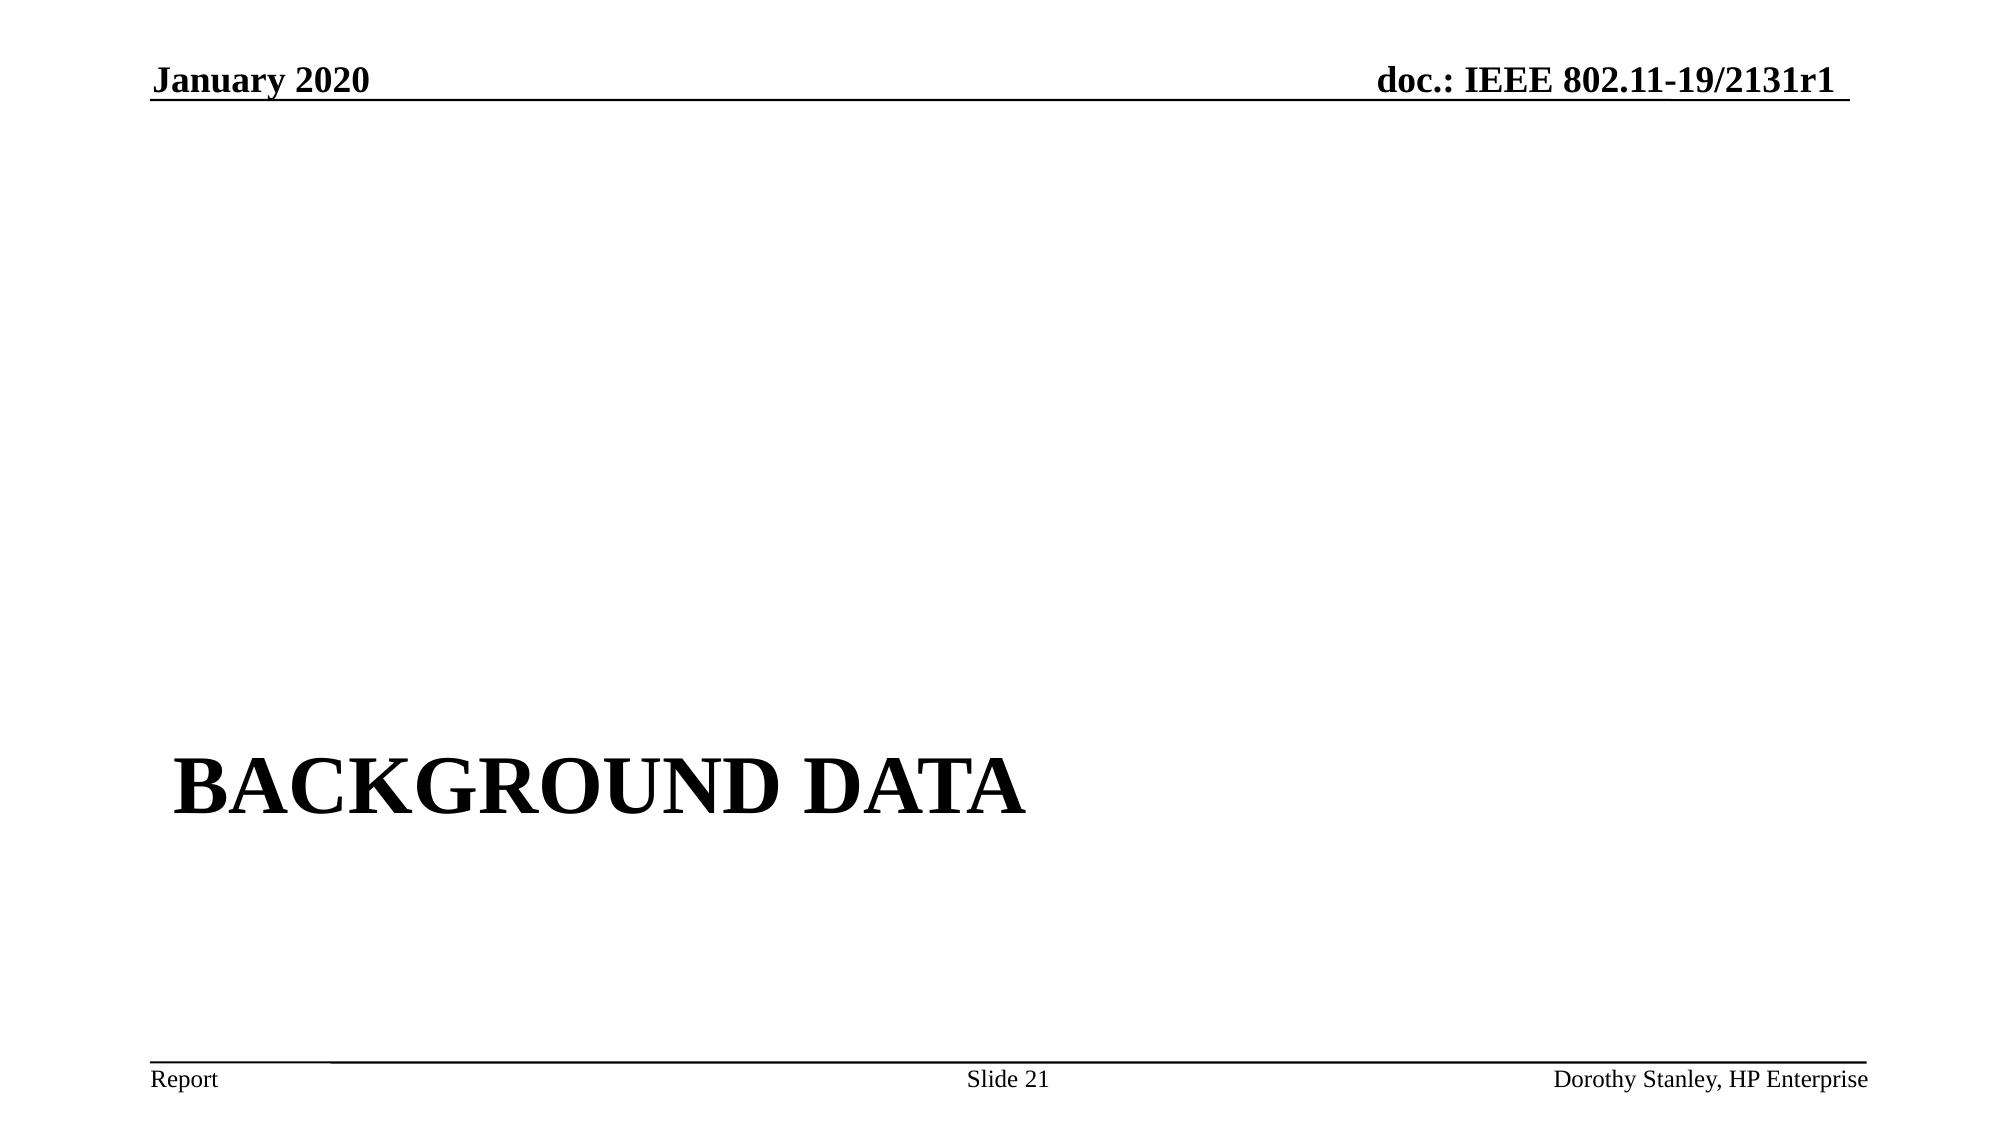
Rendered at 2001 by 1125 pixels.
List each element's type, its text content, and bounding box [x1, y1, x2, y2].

slide_number Slide 21 [964, 1061, 1053, 1093]
title background data [157, 722, 1858, 947]
footer Dorothy Stanley, HP Enterprise [1512, 1061, 1869, 1093]
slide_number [152, 54, 406, 101]
